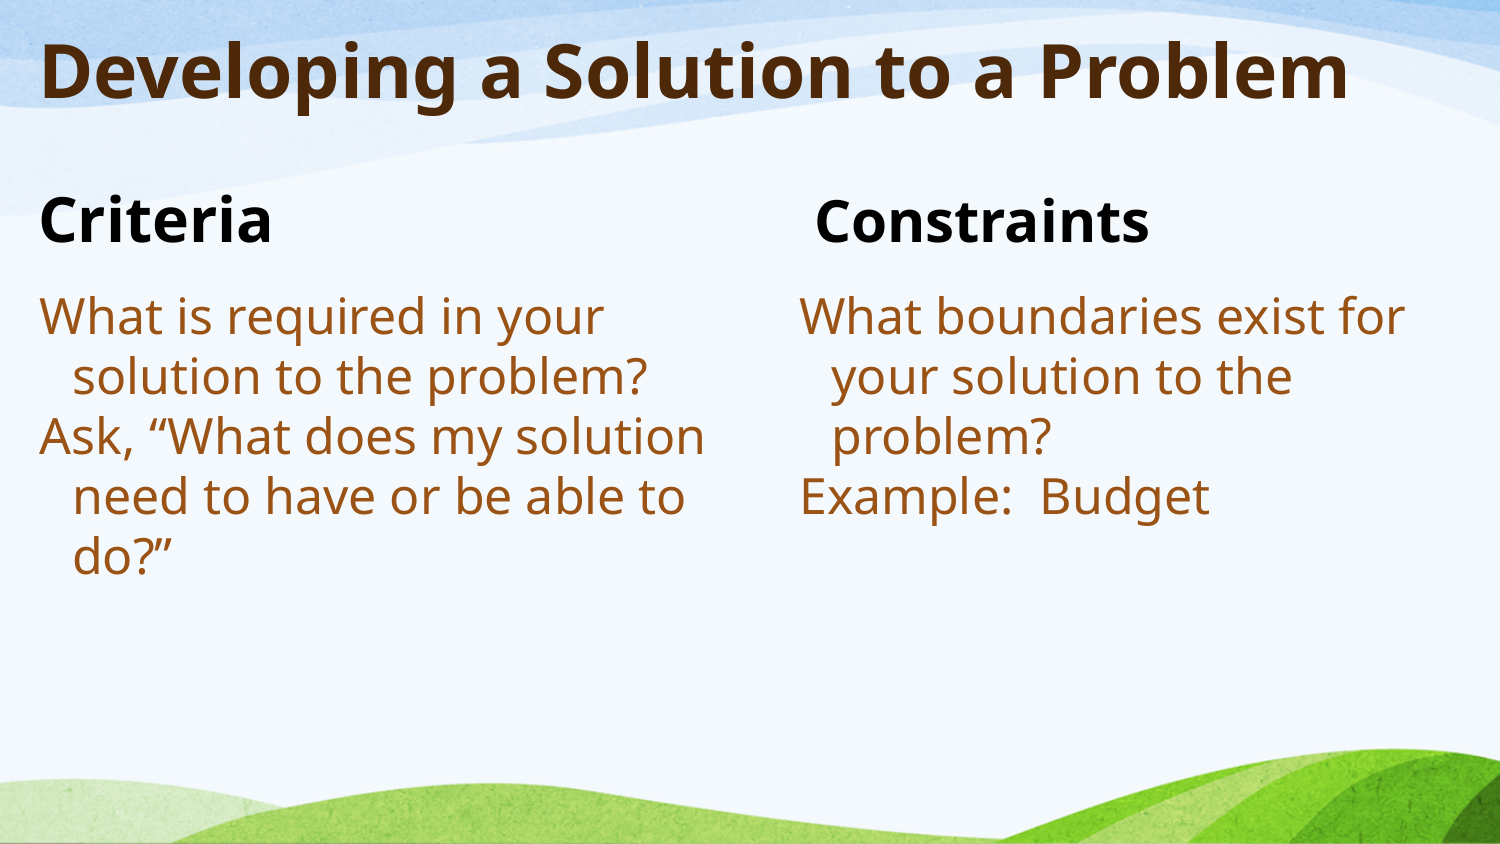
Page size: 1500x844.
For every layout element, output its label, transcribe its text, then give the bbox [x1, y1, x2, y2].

list What boundaries exist for your solution to the problem? Example: Budget [759, 269, 1500, 645]
title Developing a Solution to a Problem [23, 0, 1369, 130]
list Criteria [23, 168, 742, 269]
picture [0, 0, 1500, 269]
list What is required in your solution to the problem? Ask, “What does my solution need to have or be able to do?” [0, 269, 760, 655]
picture [0, 645, 1500, 844]
list Constraints [799, 168, 1478, 269]
